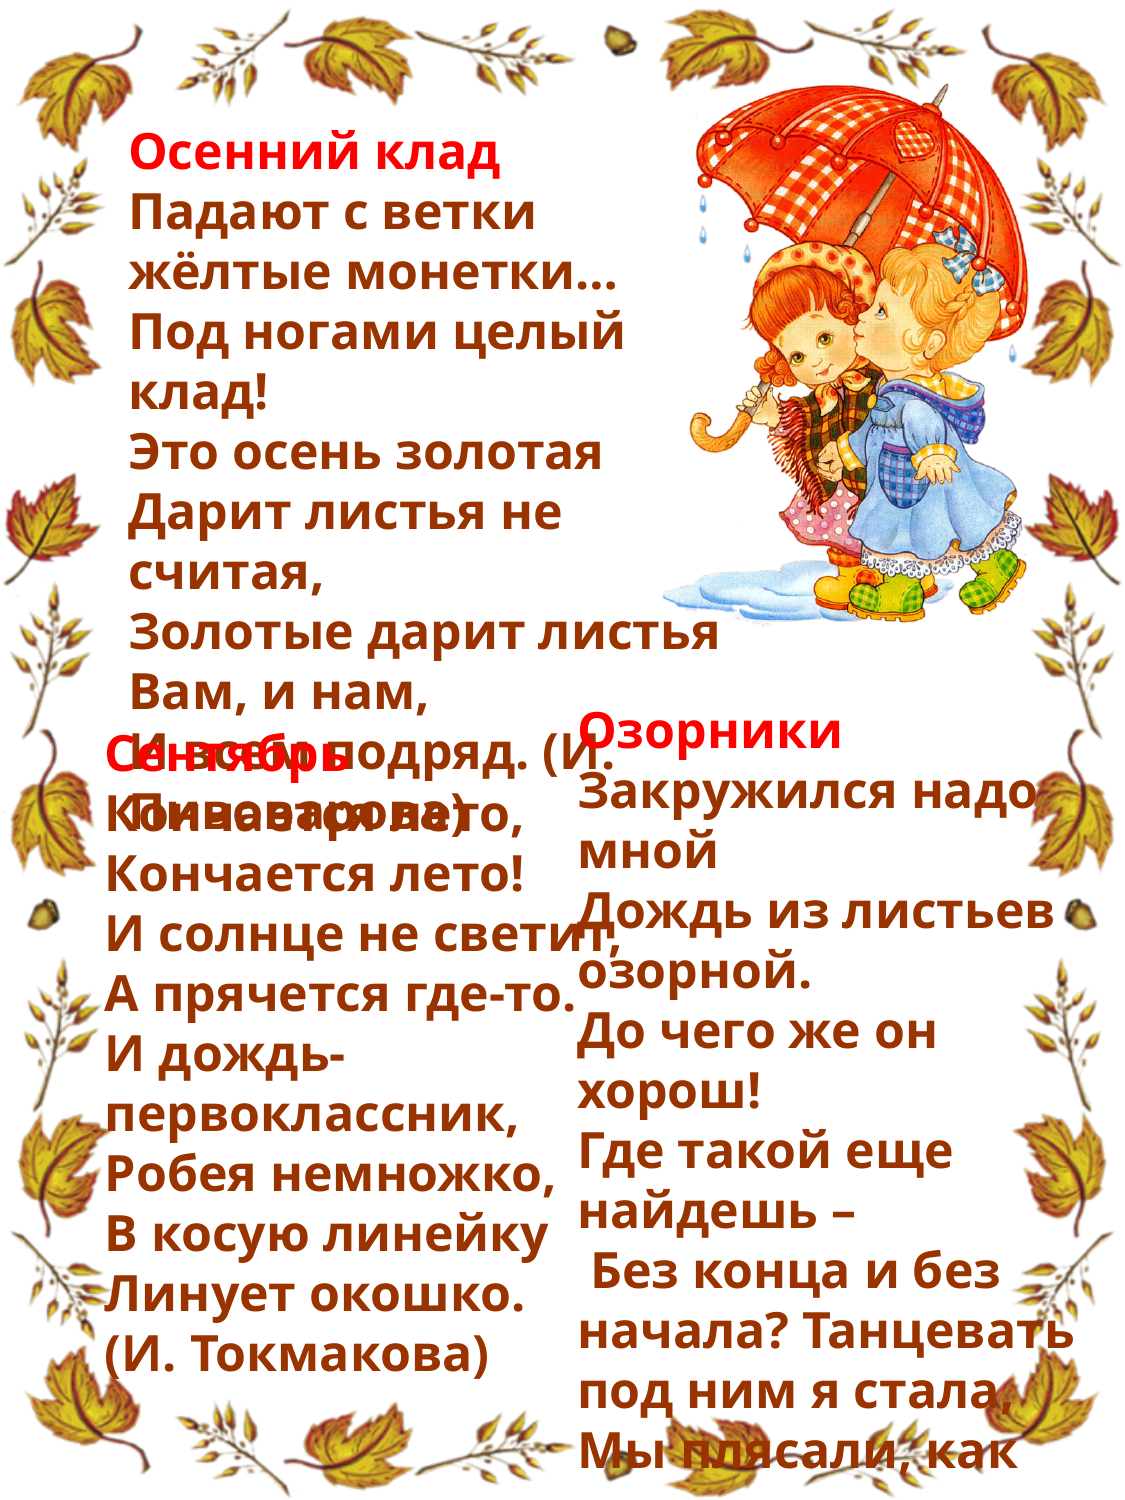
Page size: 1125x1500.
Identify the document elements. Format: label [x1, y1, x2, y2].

text_box [0, 0, 1125, 1500]
